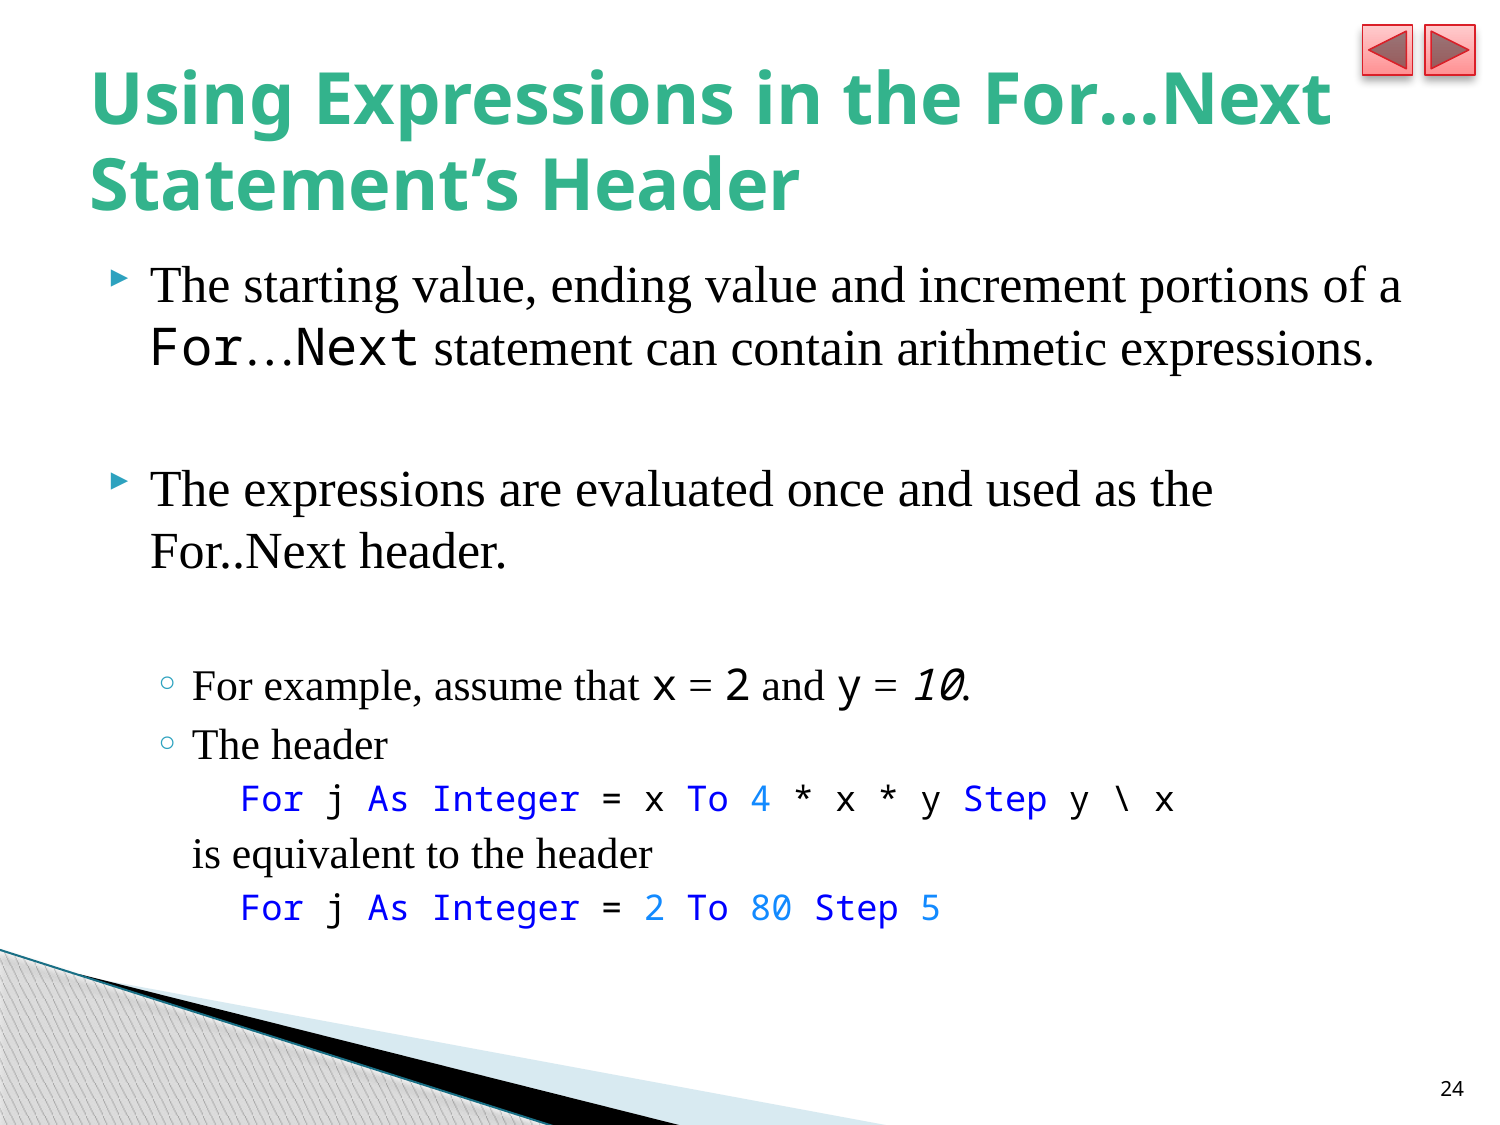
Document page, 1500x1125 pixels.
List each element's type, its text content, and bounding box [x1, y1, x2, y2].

slide_number 24 [1418, 1051, 1479, 1112]
list The starting value, ending value and increment portions of a For…Next statement can contain arithmetic expressions. The expressions are evaluated once and used as the For..Next header. For example, assume that x = 2 and y = 10. The header For j As Integer = x To 4 * x * y Step y \ x is equivalent to the header For j As Integer = 2 To 80 Step 5 [74, 242, 1426, 986]
title Using Expressions in the For…Next Statement’s Header [75, 45, 1425, 233]
